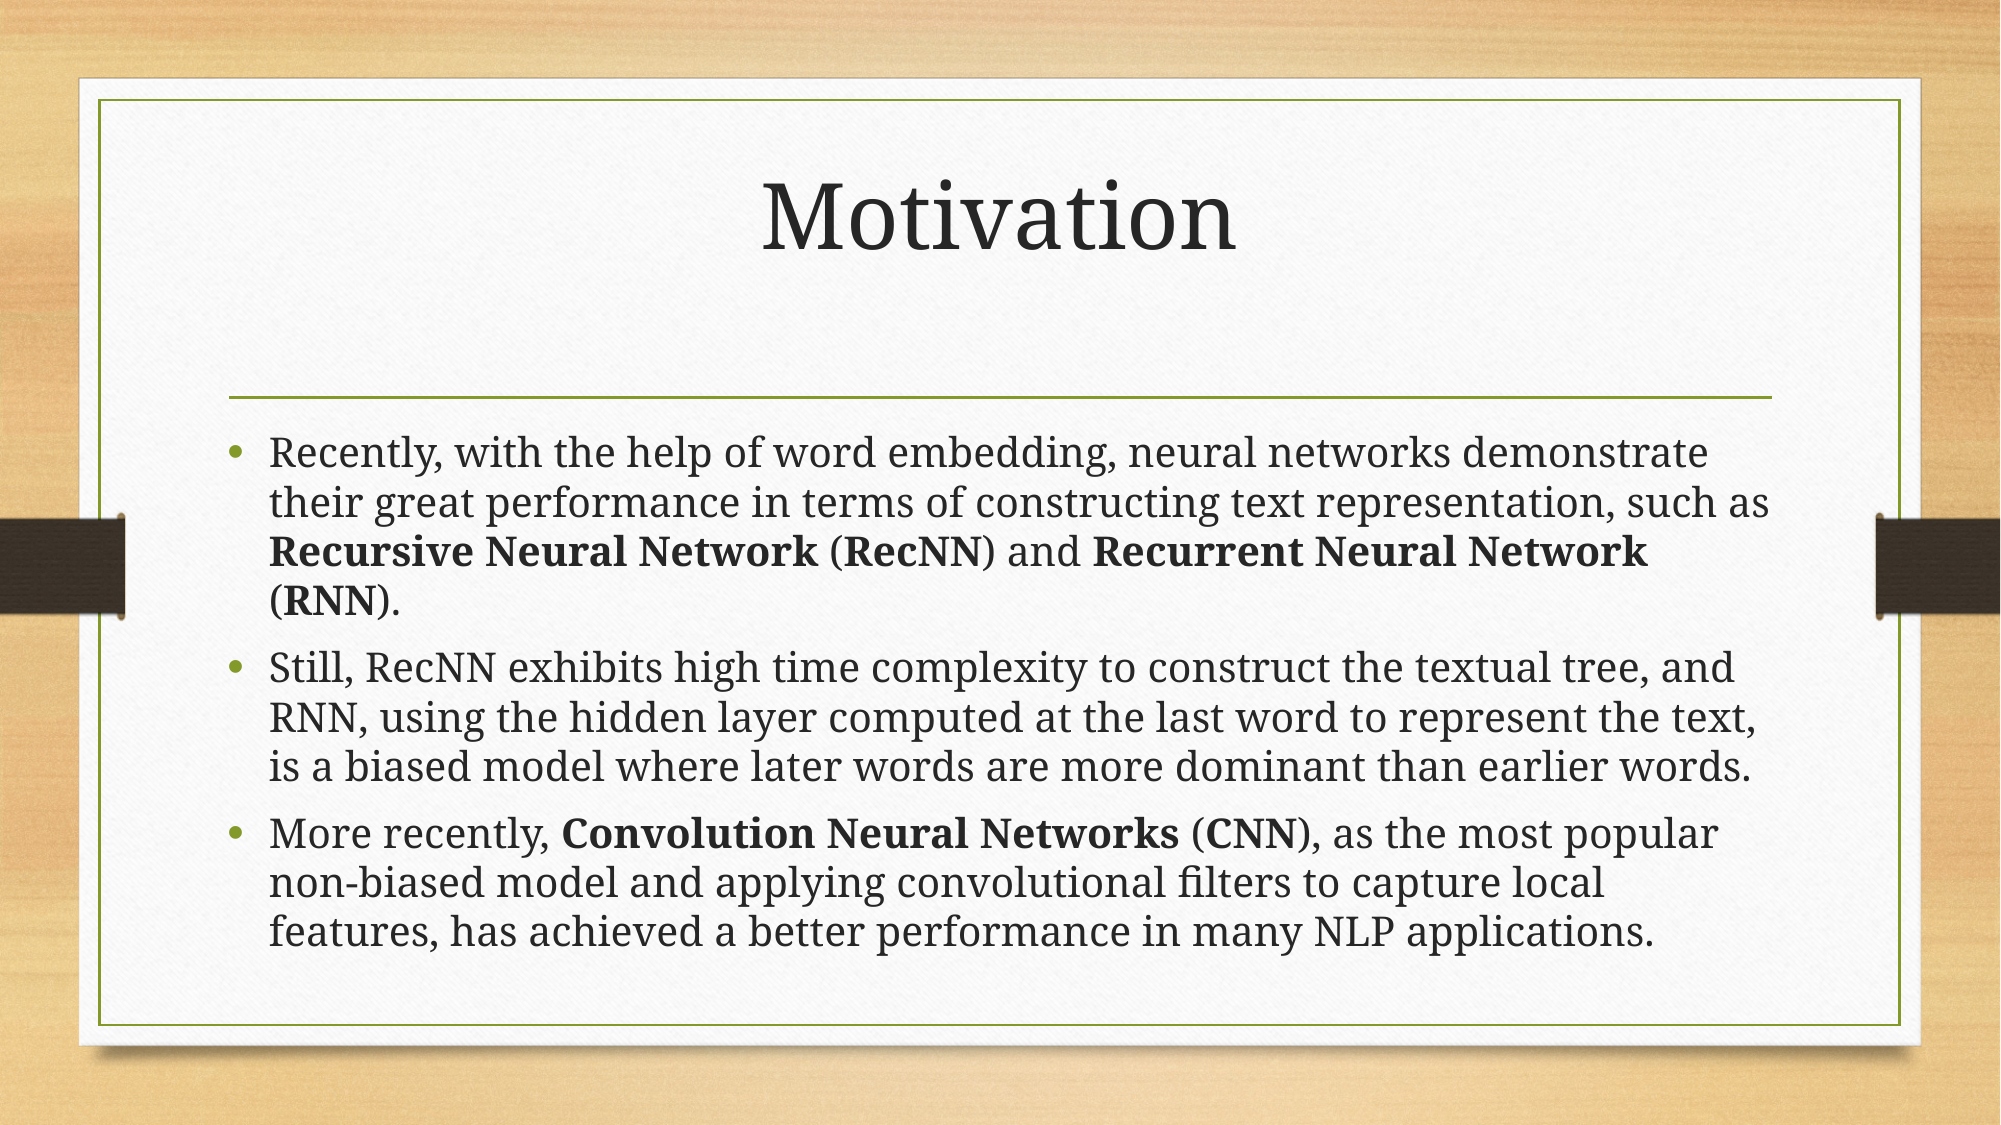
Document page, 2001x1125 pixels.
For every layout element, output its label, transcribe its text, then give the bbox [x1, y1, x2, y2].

title Motivation [212, 161, 1788, 375]
picture [0, 0, 2001, 1125]
list Recently, with the help of word embedding, neural networks demonstrate their great performance in terms of constructing text representation, such as Recursive Neural Network (RecNN) and Recurrent Neural Network (RNN). Still, RecNN exhibits high time complexity to construct the textual tree, and RNN, using the hidden layer computed at the last word to represent the text, is a biased model where later words are more dominant than earlier words. More recently, Convolution Neural Networks (CNN), as the most popular non-biased model and applying convolutional ﬁlters to capture local features, has achieved a better performance in many NLP applications. [212, 419, 1788, 964]
